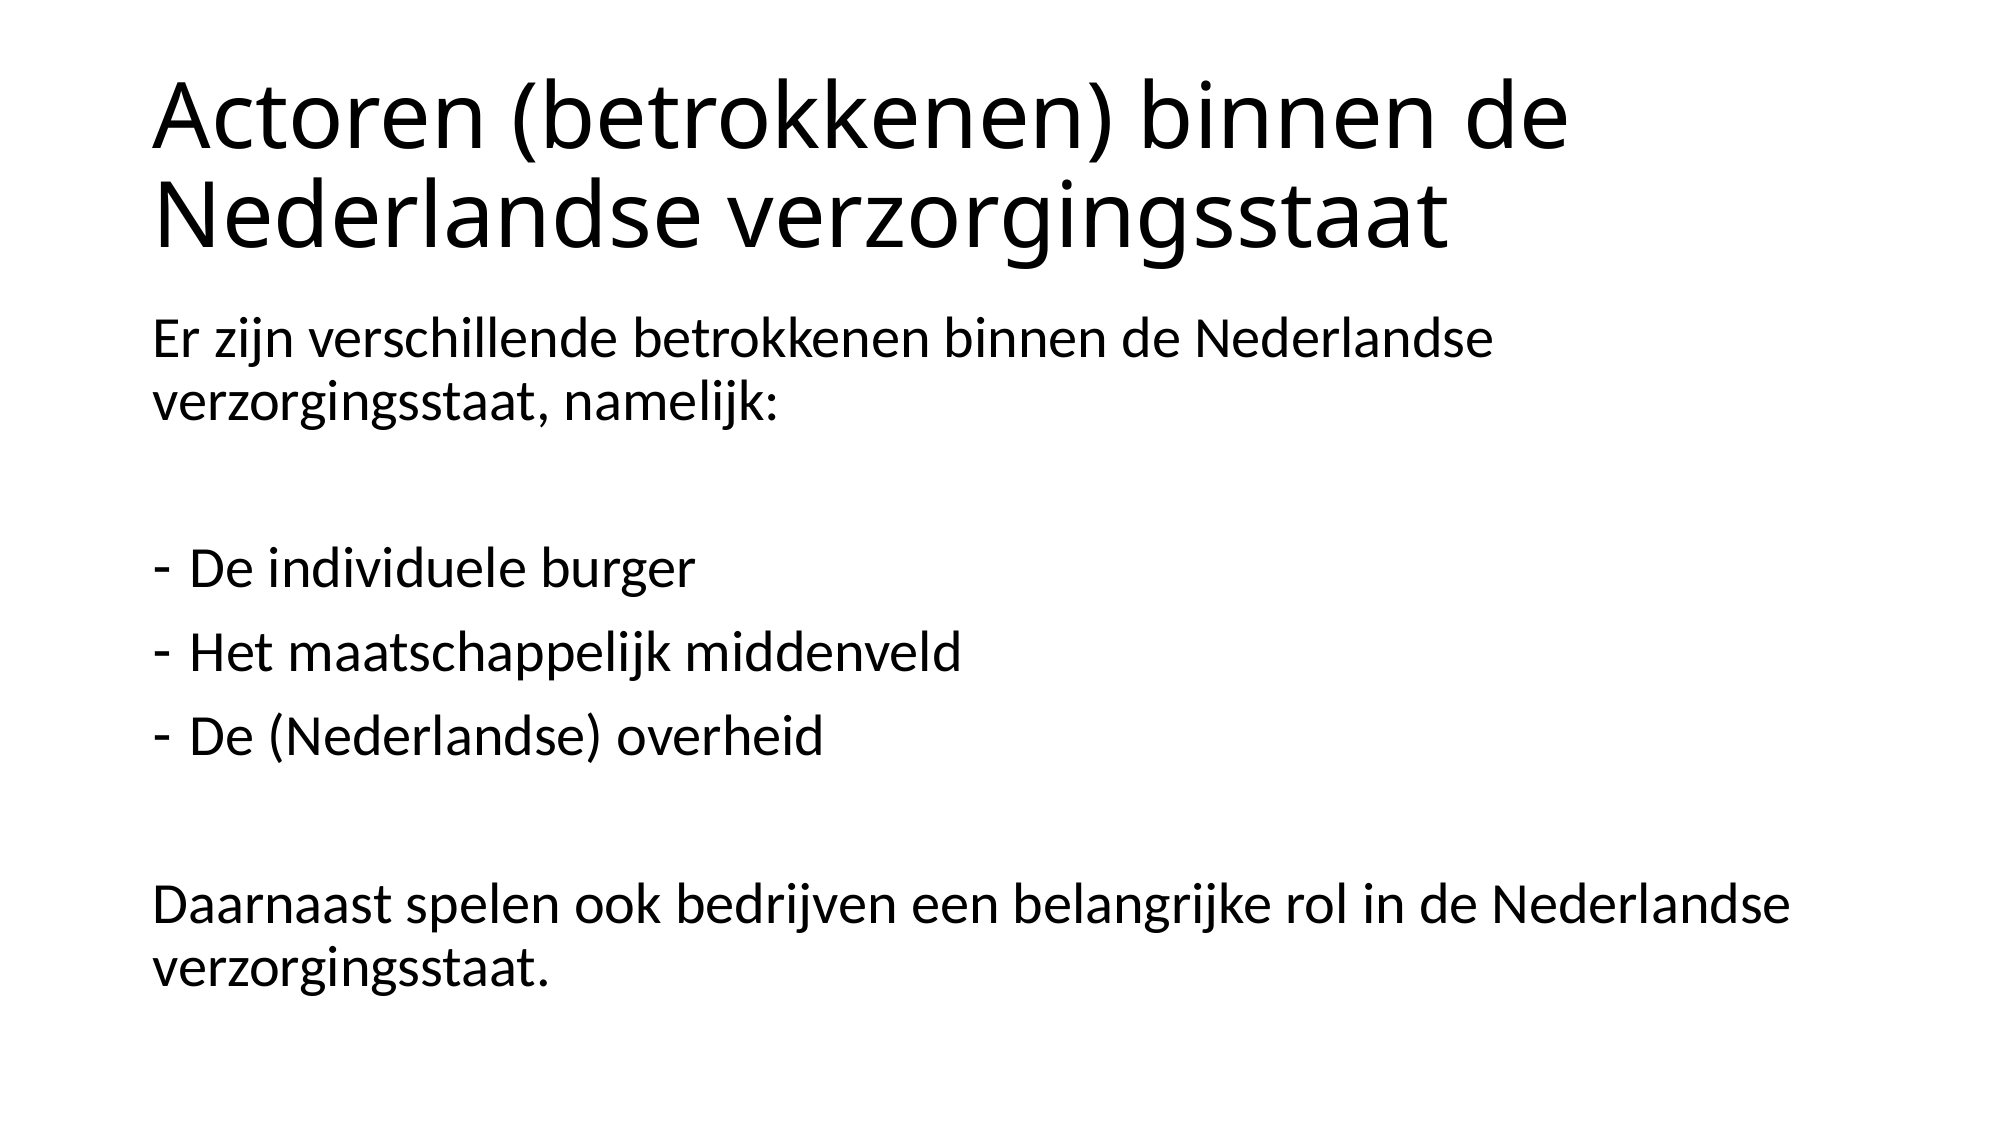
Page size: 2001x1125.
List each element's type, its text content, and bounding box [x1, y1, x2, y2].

title Actoren (betrokkenen) binnen de Nederlandse verzorgingsstaat [137, 59, 1863, 278]
list Er zijn verschillende betrokkenen binnen de Nederlandse verzorgingsstaat, namelijk: De individuele burger Het maatschappelijk middenveld De (Nederlandse) overheid Daarnaast spelen ook bedrijven een belangrijke rol in de Nederlandse verzorgingsstaat. [137, 299, 1863, 1014]
